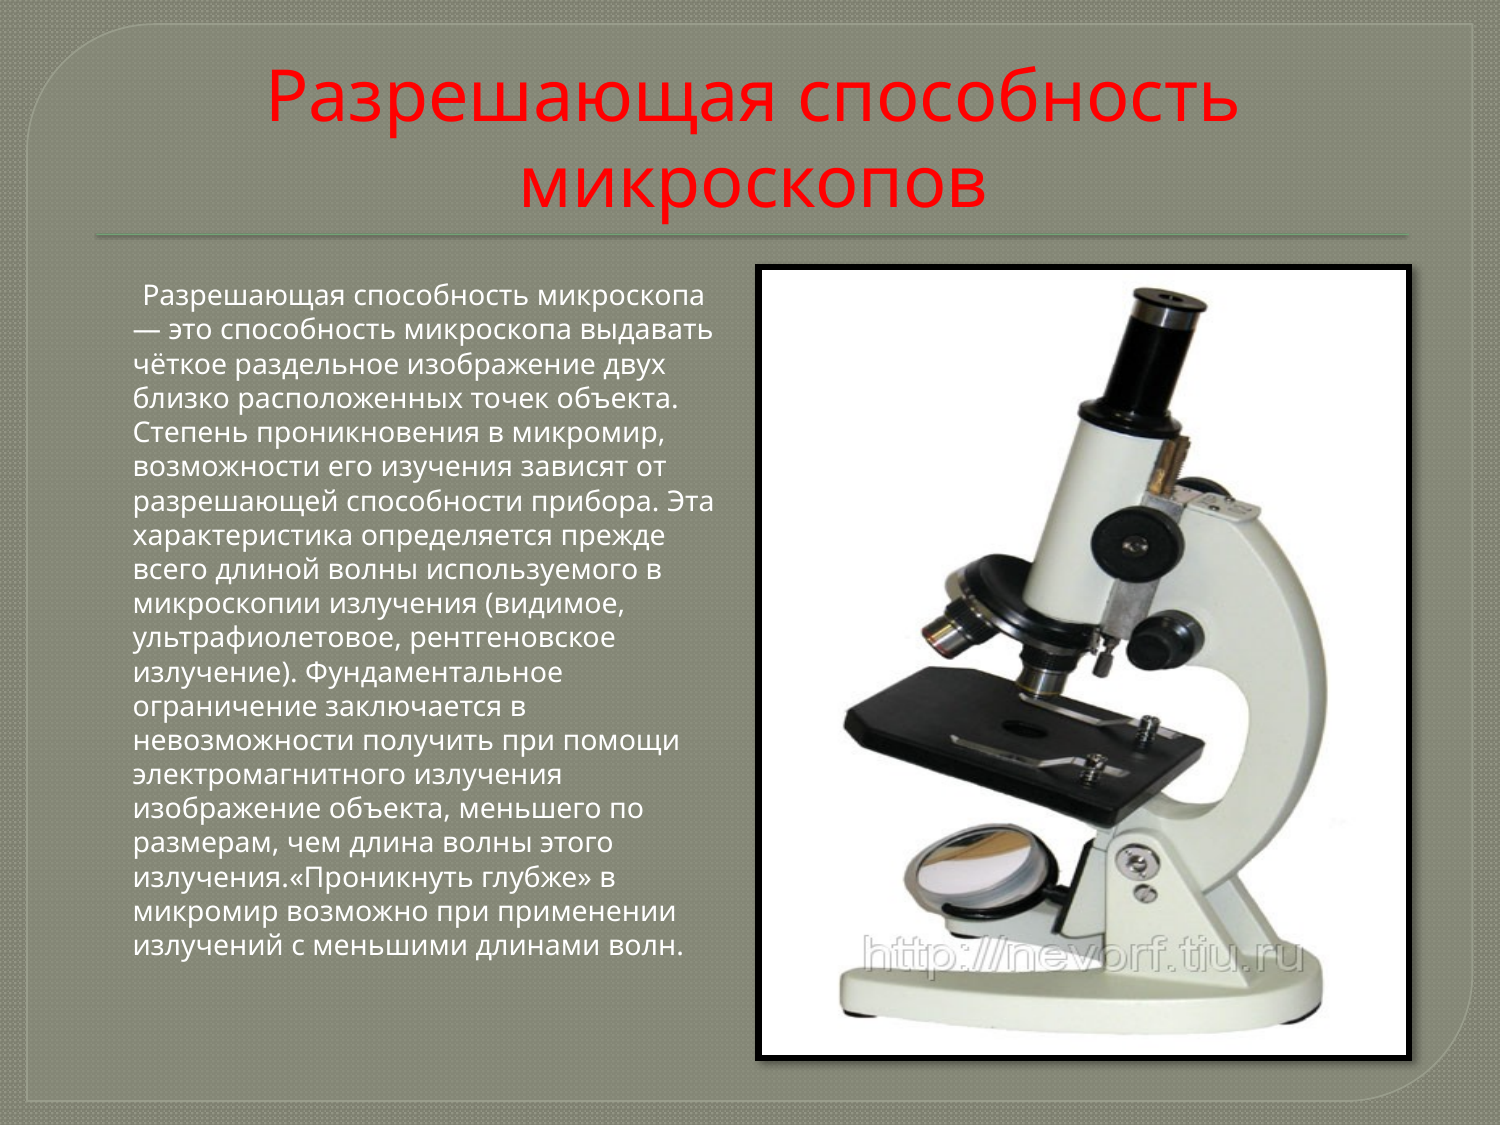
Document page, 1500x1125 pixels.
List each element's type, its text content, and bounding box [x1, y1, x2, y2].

title Разрешающая способность микроскопов [75, 41, 1425, 230]
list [761, 269, 1407, 1055]
list Разрешающая способность микроскопа — это способность микроскопа выдавать чёткое раздельное изображение двух близко расположенных точек объекта. Степень проникновения в микромир, возможности его изучения зависят от разрешающей способности прибора. Эта характеристика определяется прежде всего длиной волны используемого в микроскопии излучения (видимое, ультрафиолетовое, рентгеновское излучение). Фундаментальное ограничение заключается в невозможности получить при помощи электромагнитного излучения изображение объекта, меньшего по размерам, чем длина волны этого излучения.«Проникнуть глубже» в микромир возможно при применении излучений с меньшими длинами волн. [75, 270, 738, 1013]
